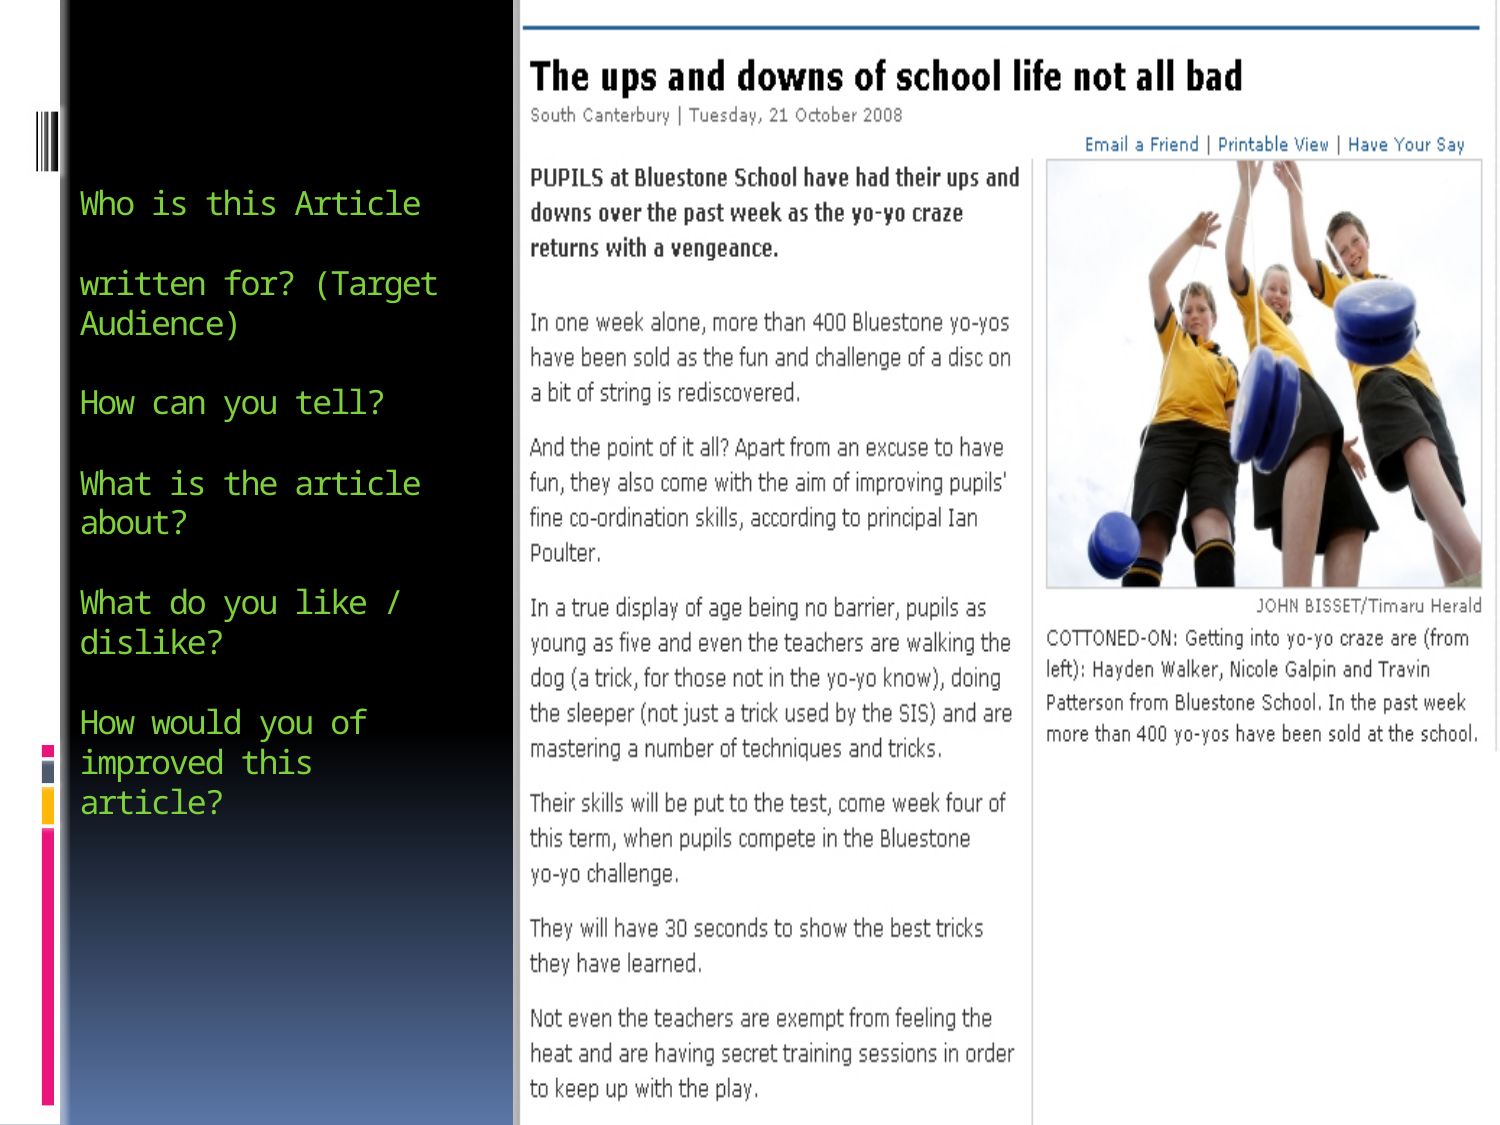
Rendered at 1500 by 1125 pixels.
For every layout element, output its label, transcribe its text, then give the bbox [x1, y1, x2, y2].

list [513, 0, 1500, 1125]
title Who is this Article written for? (Target Audience) How can you tell? What is the article about? What do you like / dislike? How would you of improved this article? [64, 0, 455, 1012]
